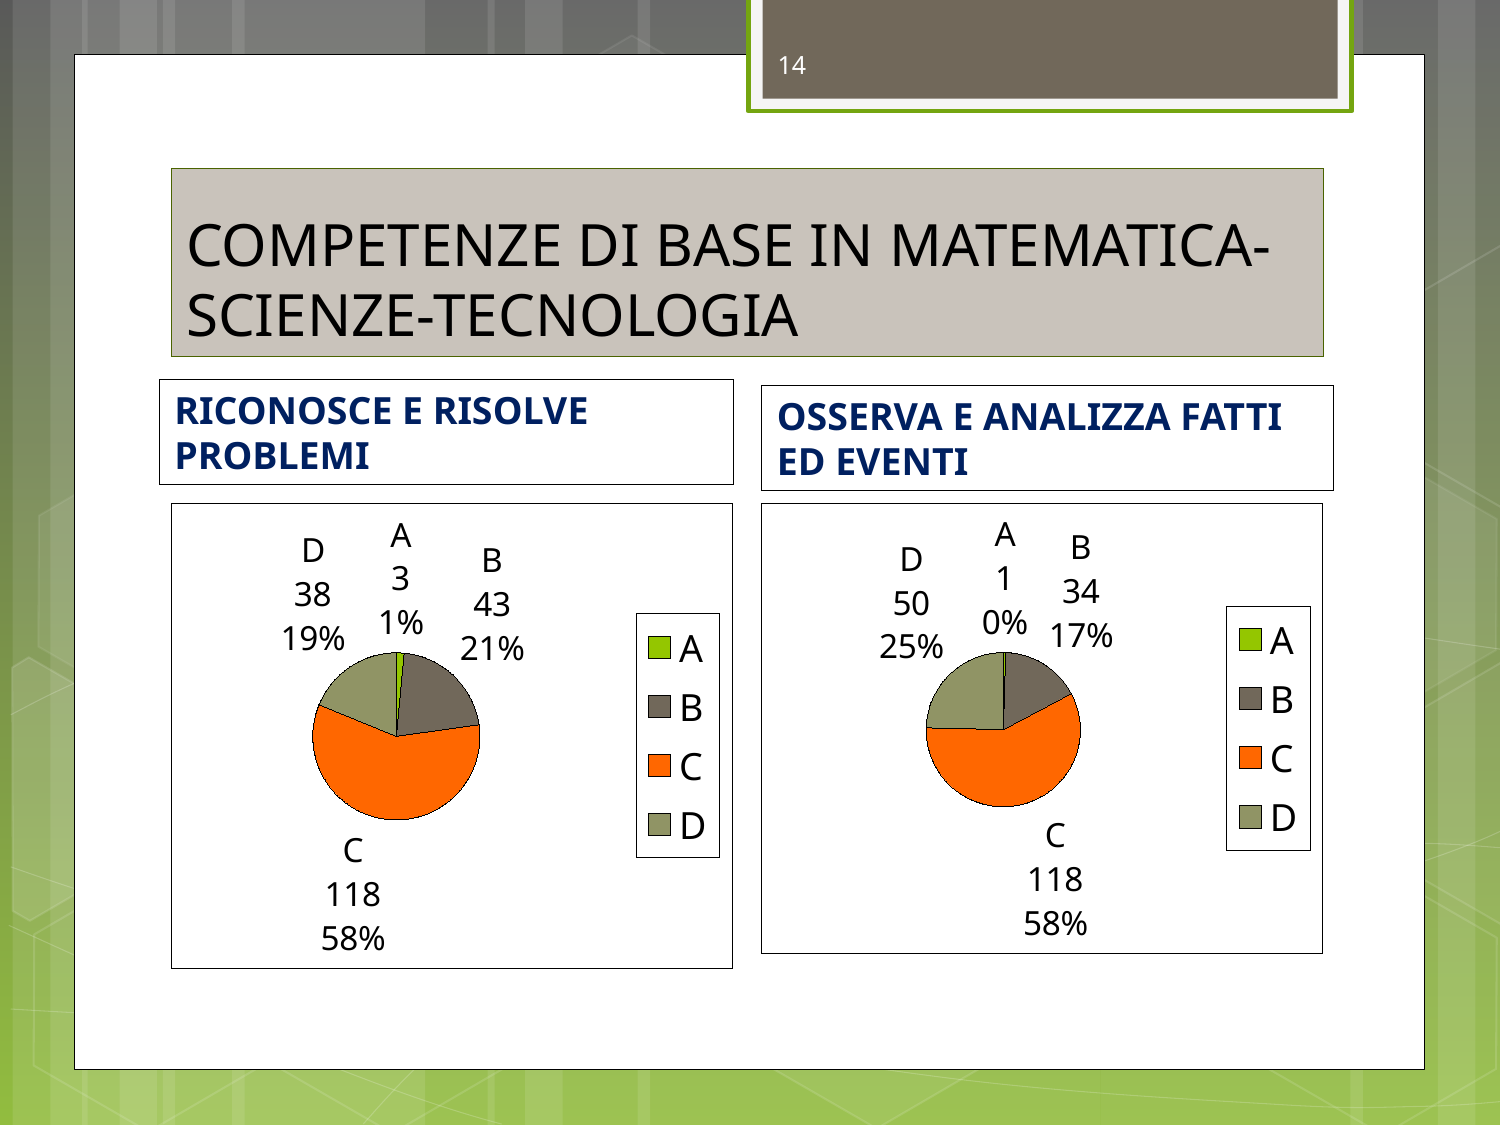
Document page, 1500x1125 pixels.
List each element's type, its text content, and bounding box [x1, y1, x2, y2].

slide_number 14 [762, 36, 982, 97]
title COMPETENZE DI BASE IN MATEMATICA-SCIENZE-TECNOLOGIA [171, 168, 1324, 357]
chart [761, 503, 1323, 954]
list RICONOSCE E RISOLVE PROBLEMI [159, 379, 734, 485]
chart [170, 503, 733, 969]
list OSSERVA E ANALIZZA FATTI ED EVENTI [761, 385, 1334, 491]
